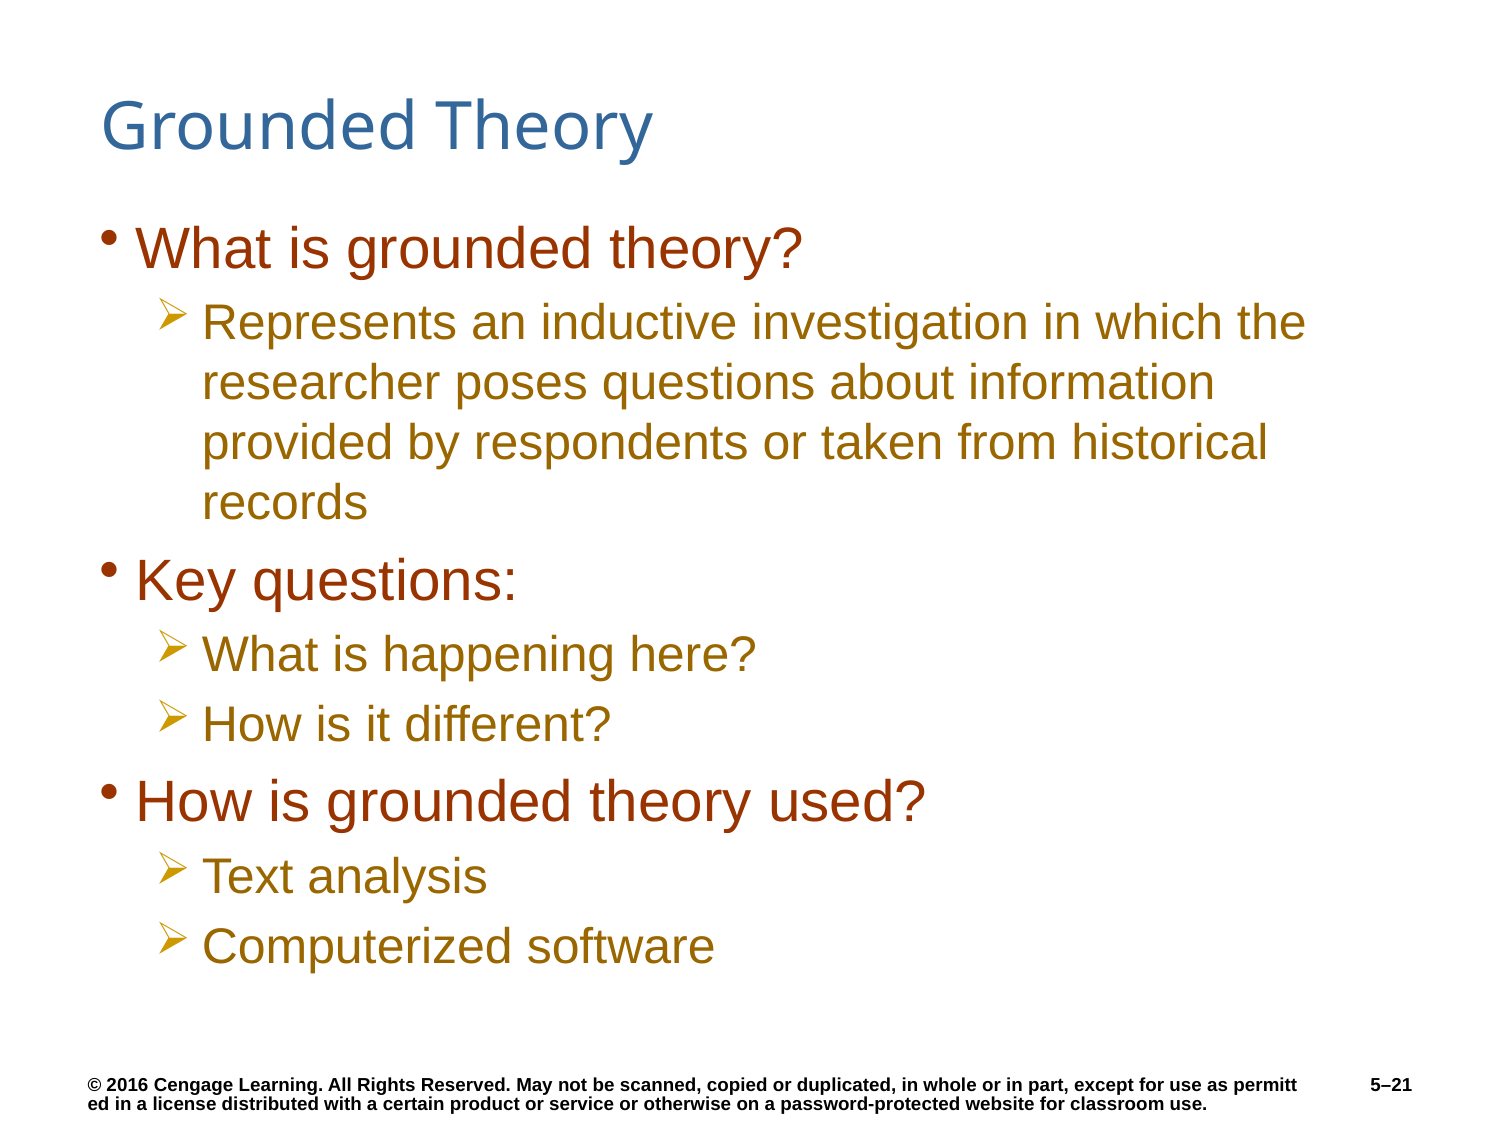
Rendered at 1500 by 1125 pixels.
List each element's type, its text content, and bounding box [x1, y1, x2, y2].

footer © 2016 Cengage Learning. All Rights Reserved. May not be scanned, copied or duplicated, in whole or in part, except for use as permitted in a license distributed with a certain product or service or otherwise on a password-protected website for classroom use. [87, 1057, 1050, 1103]
list What is grounded theory? Represents an inductive investigation in which the researcher poses questions about information provided by respondents or taken from historical records Key questions: What is happening here? How is it different? How is grounded theory used? Text analysis Computerized software [84, 202, 1414, 1013]
title Grounded Theory [85, 75, 1411, 171]
slide_number 5–21 [1050, 1042, 1413, 1103]
